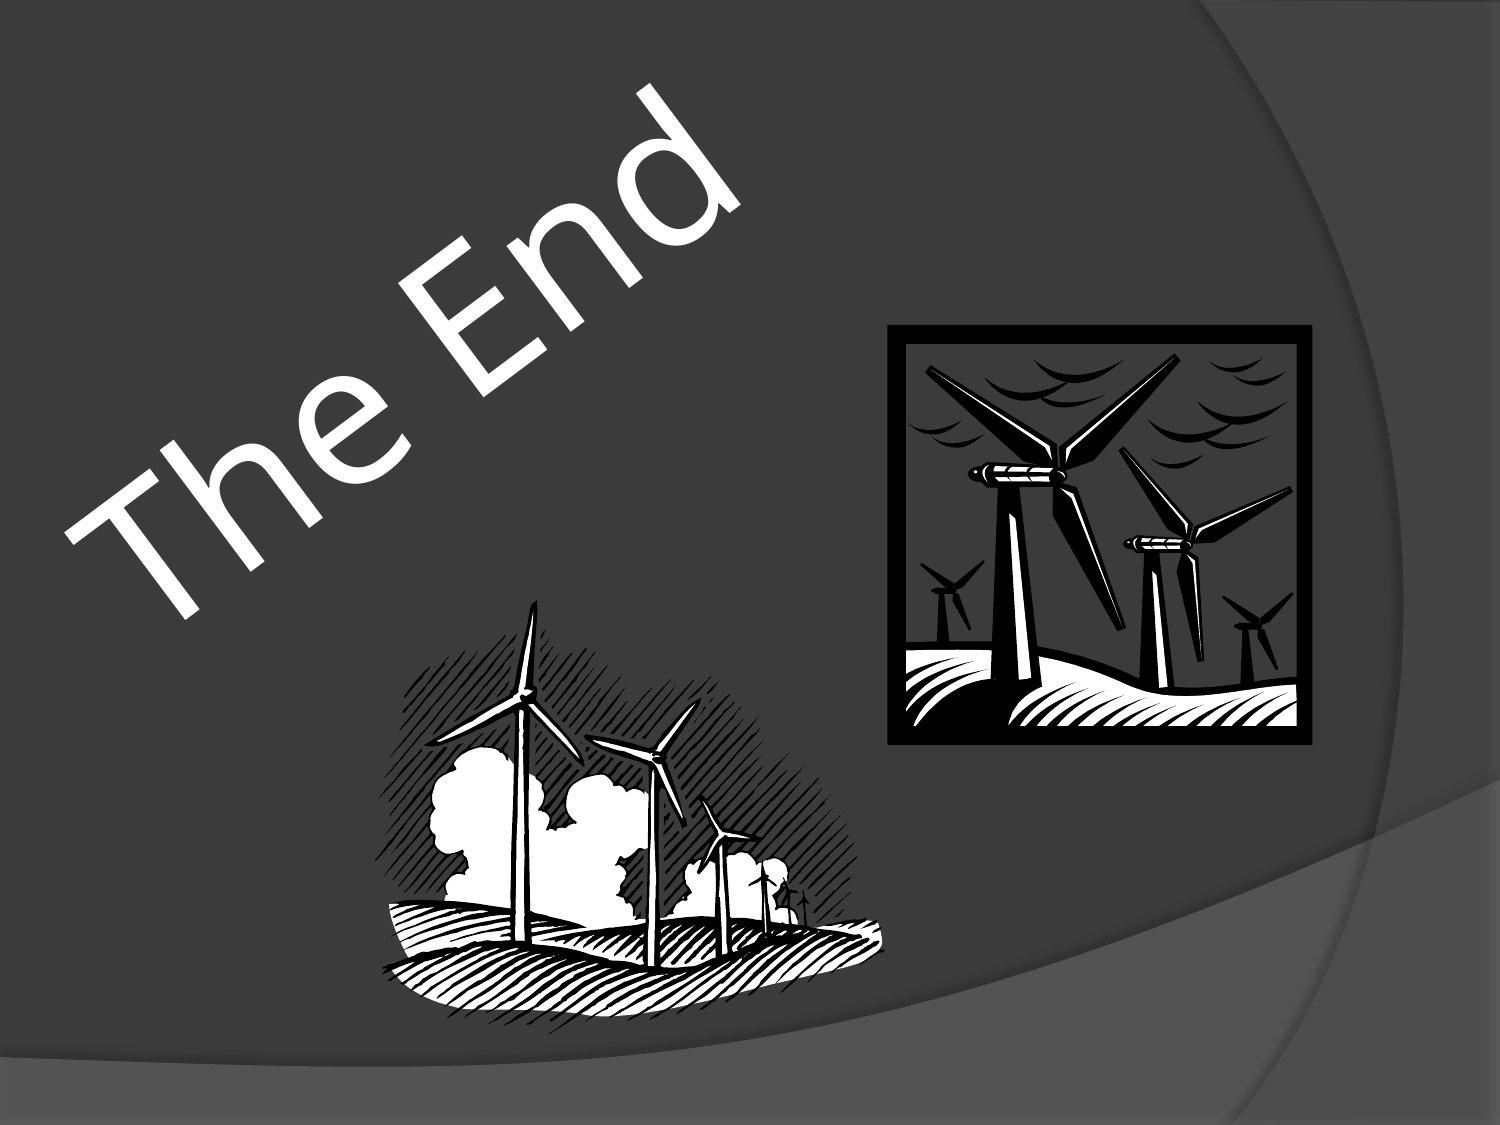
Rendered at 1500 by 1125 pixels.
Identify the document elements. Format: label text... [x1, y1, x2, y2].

picture [887, 324, 1313, 746]
title The End [0, 0, 950, 778]
picture [374, 599, 886, 1035]
